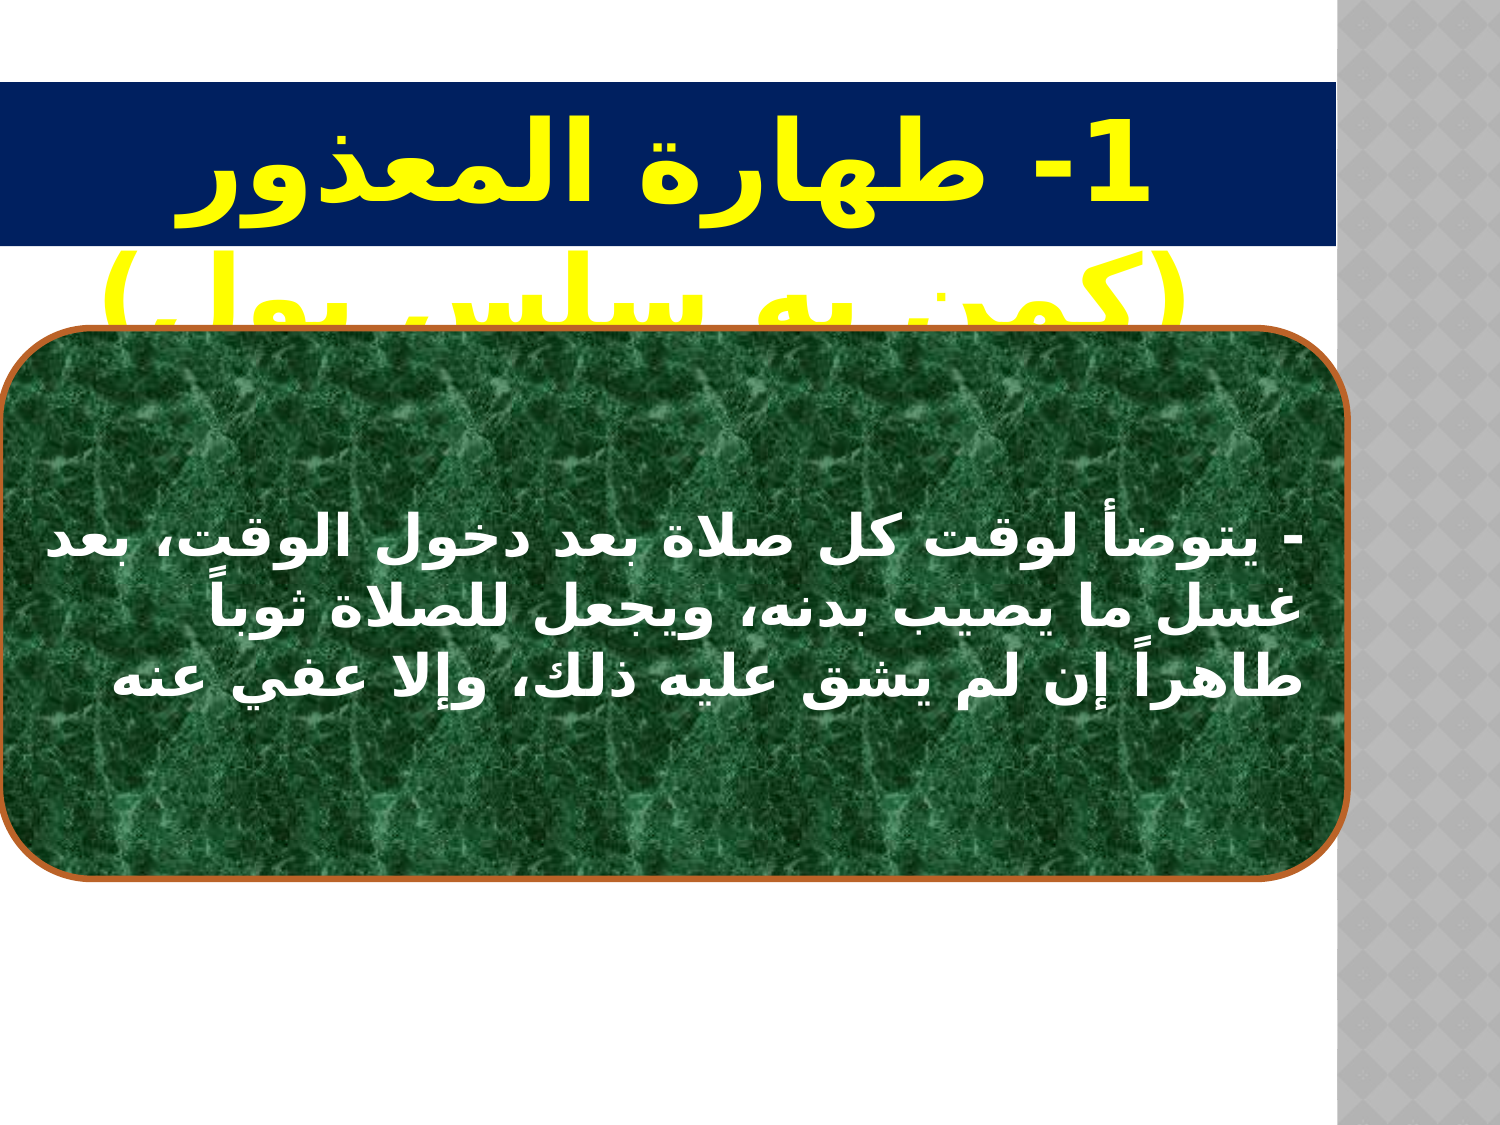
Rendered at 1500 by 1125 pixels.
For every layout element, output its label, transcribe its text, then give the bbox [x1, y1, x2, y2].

list 1- طهارة المعذور (كمن به سلس بول) [0, 82, 1336, 247]
text_box - يتوضأ لوقت كل صلاة بعد دخول الوقت، بعد غسل ما يصيب بدنه، ويجعل للصلاة ثوباً طاهراً إن لم يشق عليه ذلك، وإلا عفي عنه [0, 324, 1351, 883]
